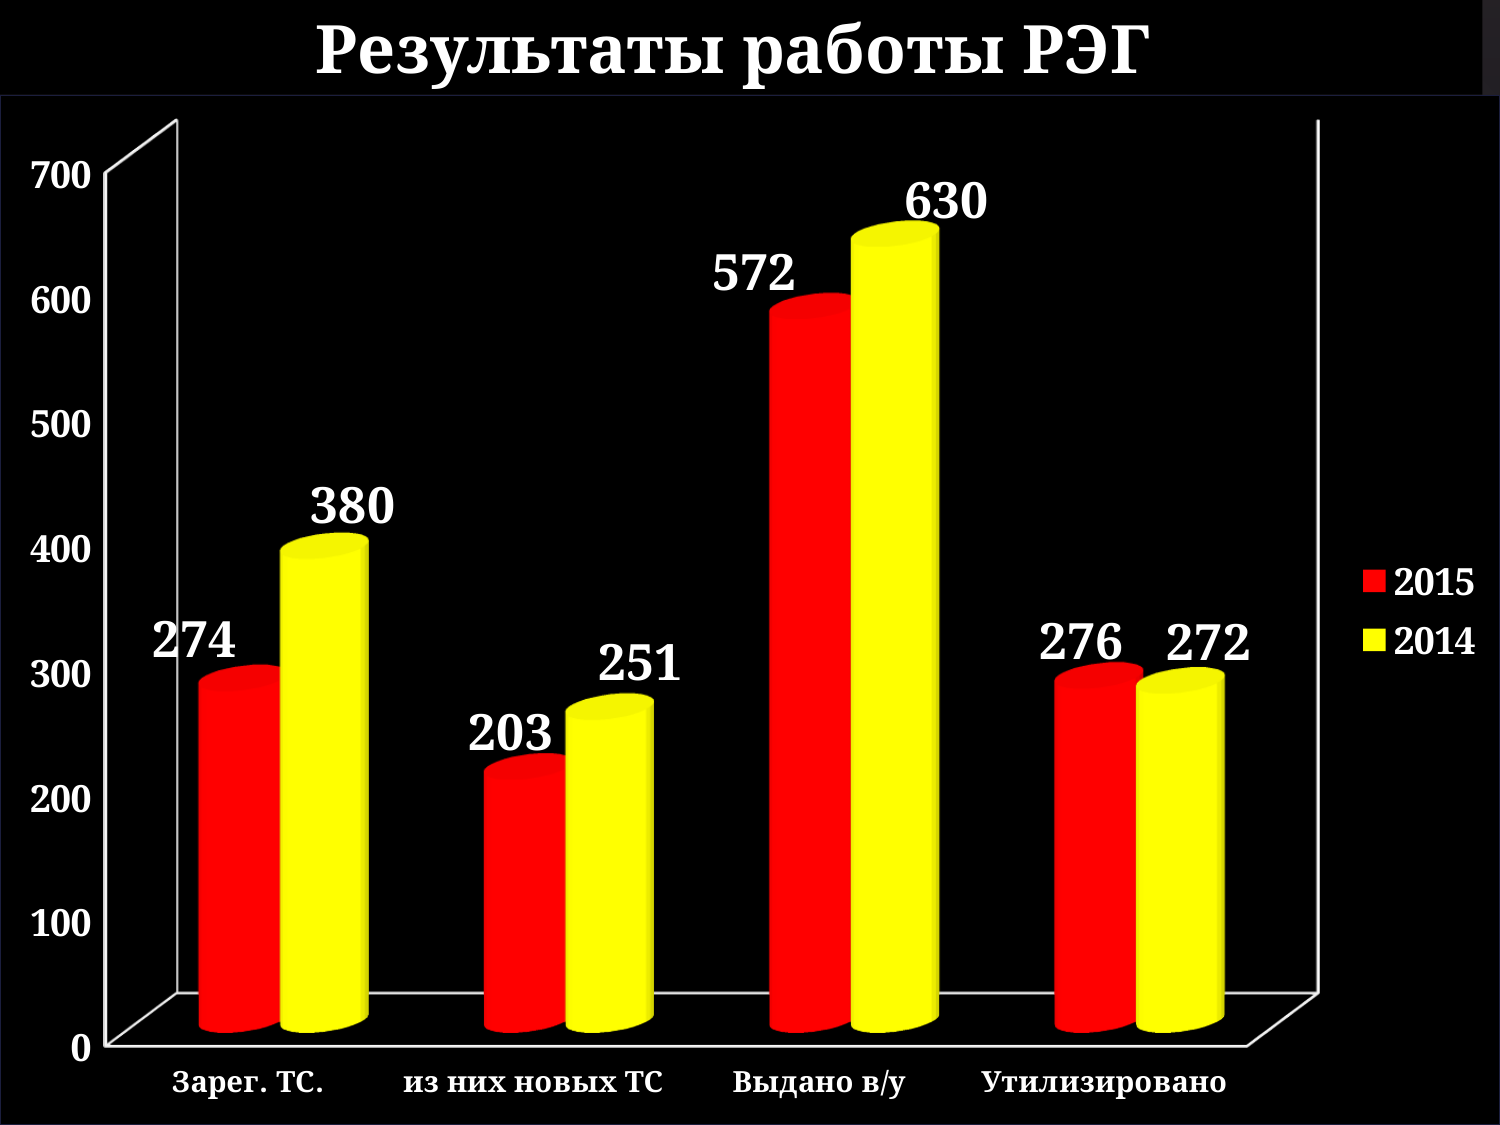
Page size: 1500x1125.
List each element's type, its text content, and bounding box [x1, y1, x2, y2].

chart [0, 95, 1500, 1125]
text_box Результаты работы РЭГ [0, 0, 1483, 93]
